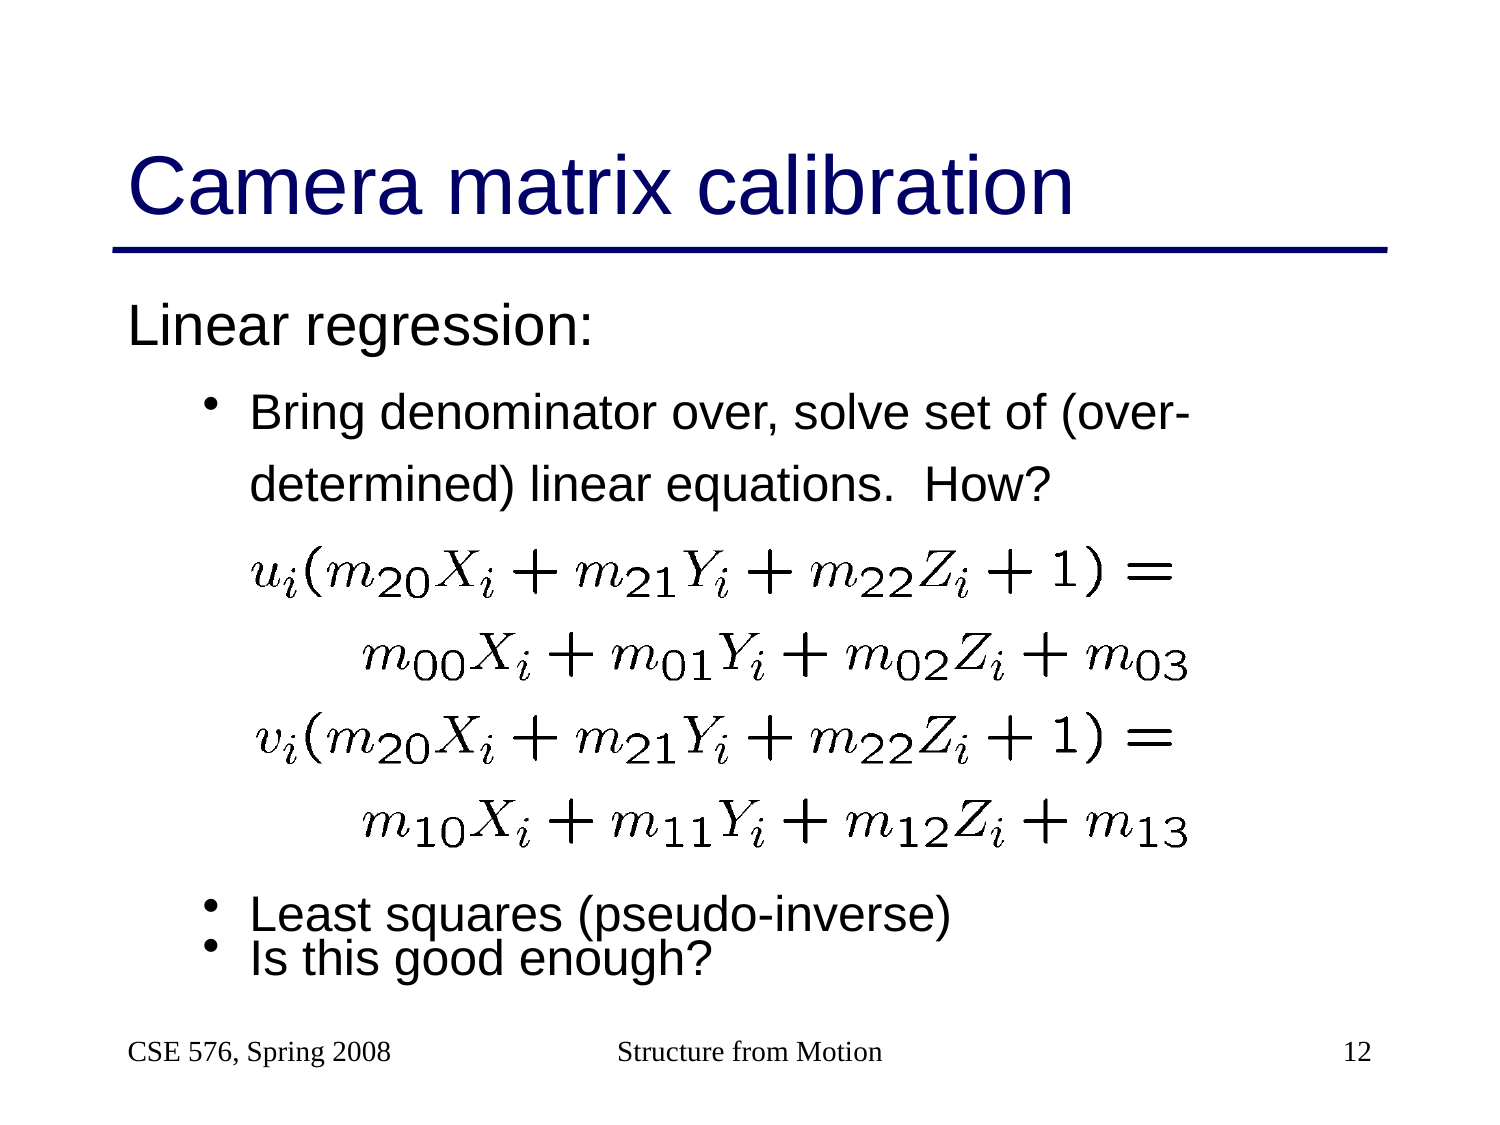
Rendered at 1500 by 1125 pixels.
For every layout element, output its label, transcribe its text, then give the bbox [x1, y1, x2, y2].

picture [249, 544, 1188, 848]
title Camera matrix calibration [112, 99, 1388, 263]
slide_number CSE 576, Spring 2008 [112, 1025, 425, 1100]
slide_number 12 [1074, 1025, 1388, 1100]
list Linear regression: Bring denominator over, solve set of (over-determined) linear equations. How? Least squares (pseudo-inverse) Is this good enough? [112, 287, 1388, 1000]
footer Structure from Motion [450, 1025, 1050, 1100]
